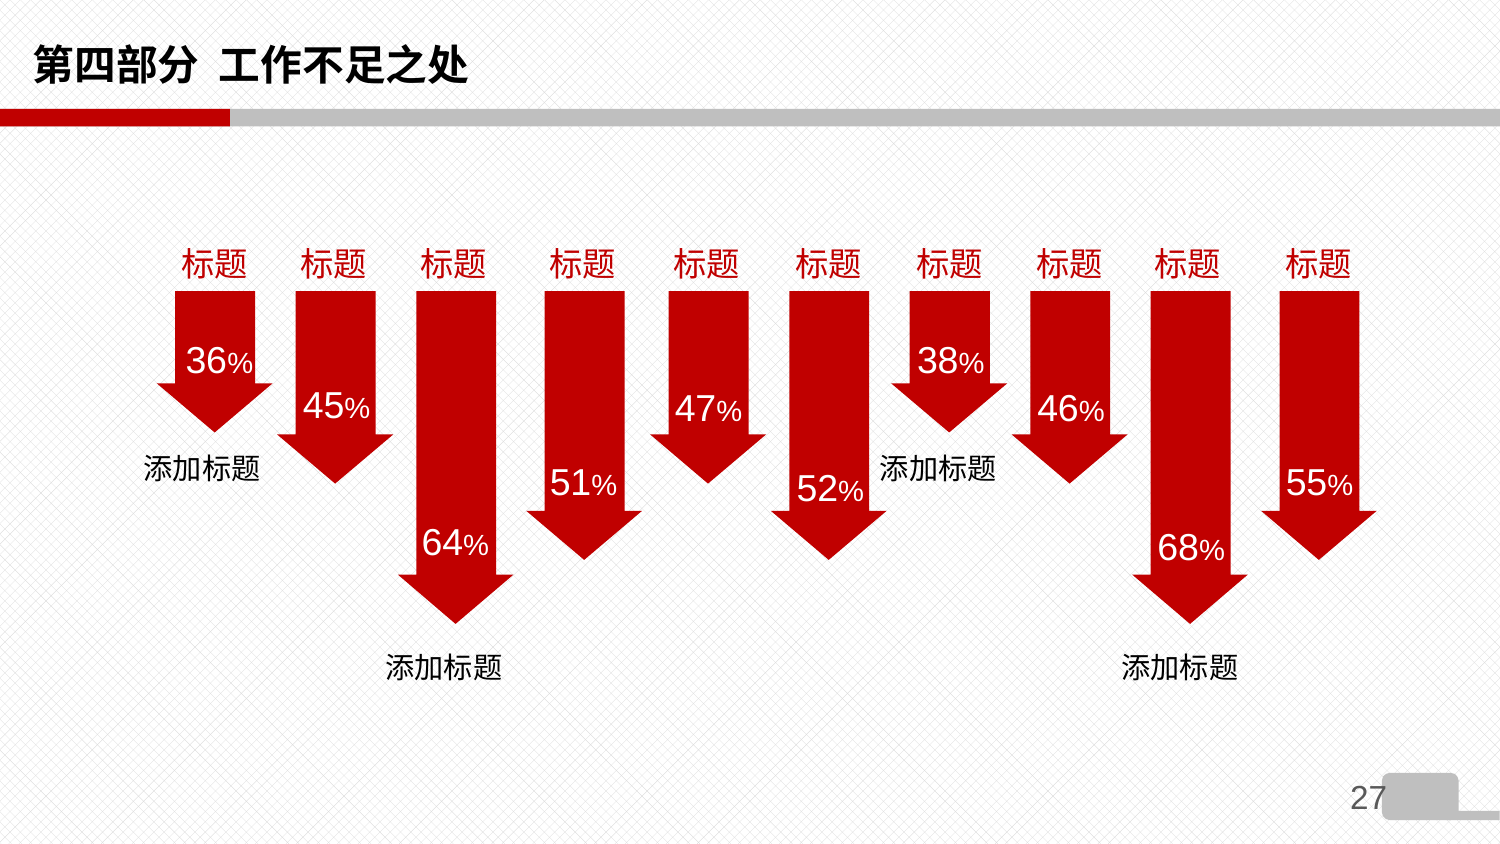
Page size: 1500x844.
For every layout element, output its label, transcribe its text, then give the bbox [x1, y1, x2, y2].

text_box 添加标题 [1106, 642, 1254, 693]
text_box 68% [1142, 515, 1241, 575]
text_box [526, 510, 643, 560]
text_box 标题 [405, 235, 502, 291]
text_box [789, 291, 870, 456]
text_box [891, 383, 1008, 433]
text_box [277, 434, 394, 484]
text_box 添加标题 [129, 442, 276, 493]
text_box 标题 [166, 235, 263, 291]
text_box 添加标题 [865, 442, 1012, 493]
text_box [175, 291, 256, 328]
text_box 38% [902, 328, 1000, 389]
text_box [156, 383, 266, 433]
text_box 标题 [901, 235, 999, 291]
text_box [668, 291, 749, 376]
text_box [1150, 291, 1231, 515]
text_box 45% [288, 373, 386, 434]
text_box 52% [781, 456, 880, 517]
text_box [544, 291, 625, 451]
text_box 51% [535, 451, 633, 511]
text_box [770, 510, 887, 560]
text_box 标题 [1139, 235, 1236, 291]
text_box [1011, 434, 1128, 484]
text_box 标题 [1270, 235, 1367, 291]
text_box [1132, 574, 1248, 624]
text_box [295, 291, 376, 373]
text_box 添加标题 [370, 642, 518, 693]
text_box 64% [406, 510, 505, 571]
text_box 标题 [658, 235, 755, 291]
text_box 标题 [285, 235, 382, 291]
text_box 标题 [534, 235, 631, 291]
text_box [650, 434, 767, 484]
text_box 36% [170, 328, 269, 389]
text_box 46% [1022, 376, 1120, 437]
text_box [397, 571, 514, 624]
text_box 47% [660, 376, 758, 437]
text_box [909, 291, 990, 328]
text_box [1030, 291, 1111, 376]
text_box [1279, 291, 1360, 450]
title 第四部分 工作不足之处 [17, 35, 1368, 93]
text_box 标题 [1021, 235, 1118, 291]
text_box 55% [1270, 450, 1369, 510]
text_box [1261, 510, 1377, 560]
text_box 标题 [780, 235, 877, 291]
text_box [416, 291, 497, 510]
